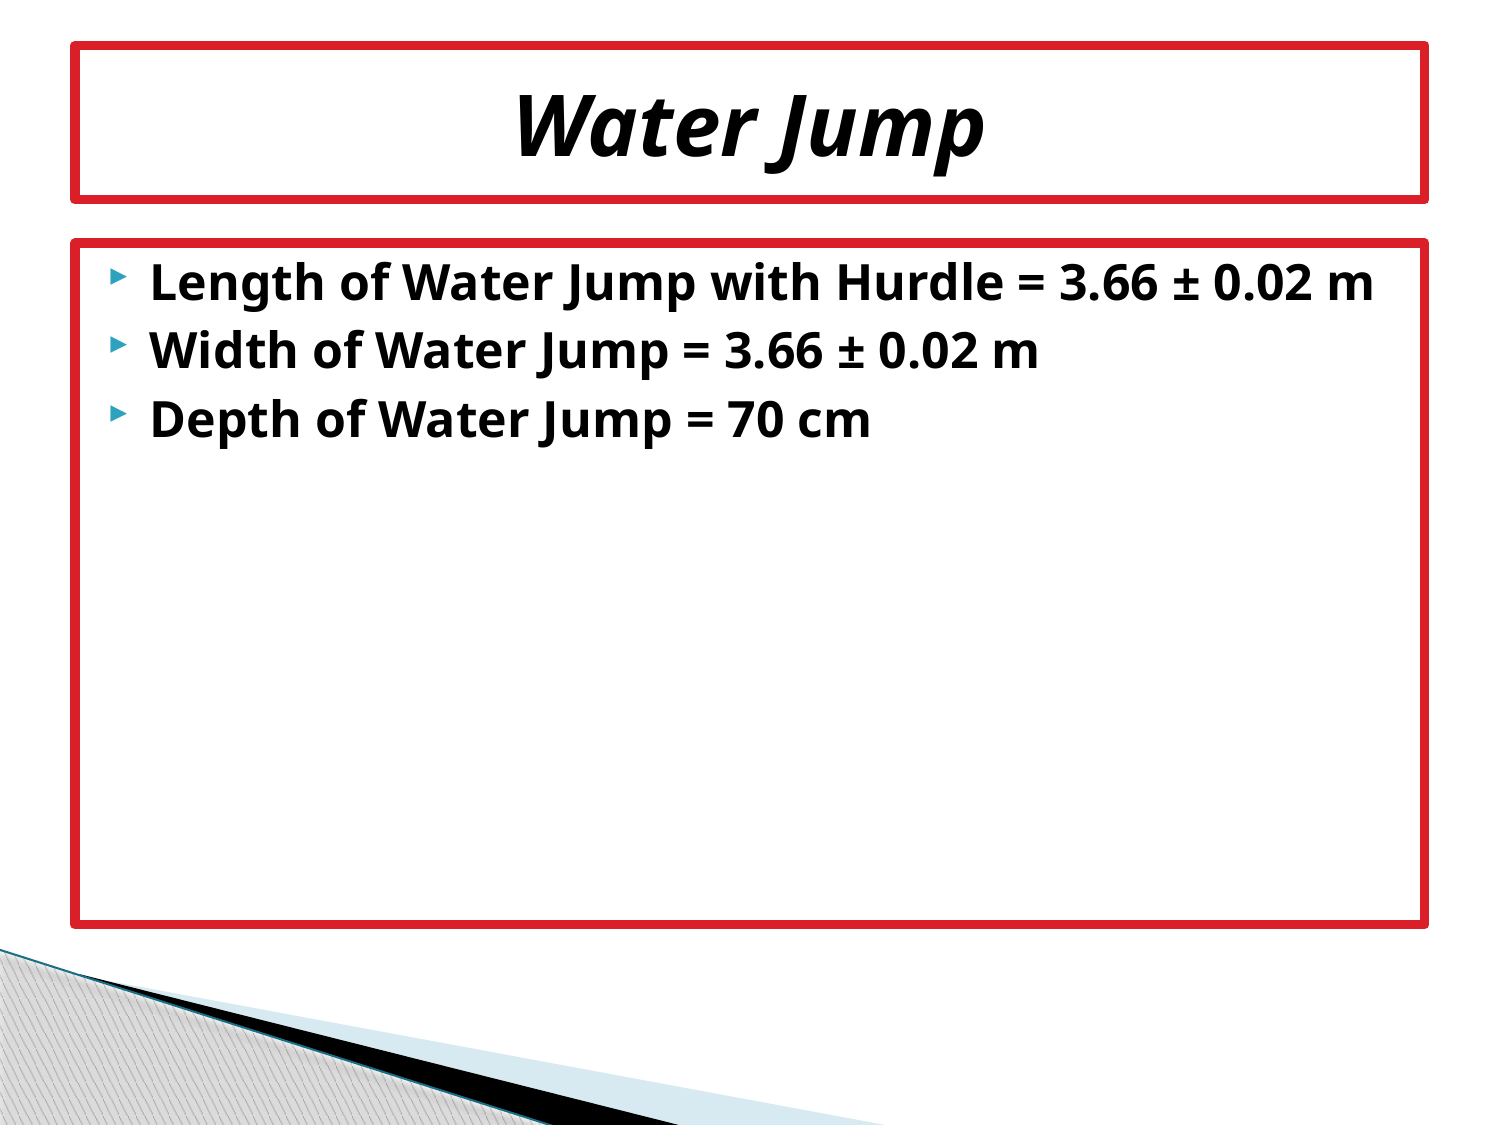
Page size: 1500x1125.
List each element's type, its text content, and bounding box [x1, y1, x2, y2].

title Water Jump [70, 41, 1429, 204]
list Length of Water Jump with Hurdle = 3.66 ± 0.02 m Width of Water Jump = 3.66 ± 0.02 m Depth of Water Jump = 70 cm [70, 238, 1429, 929]
